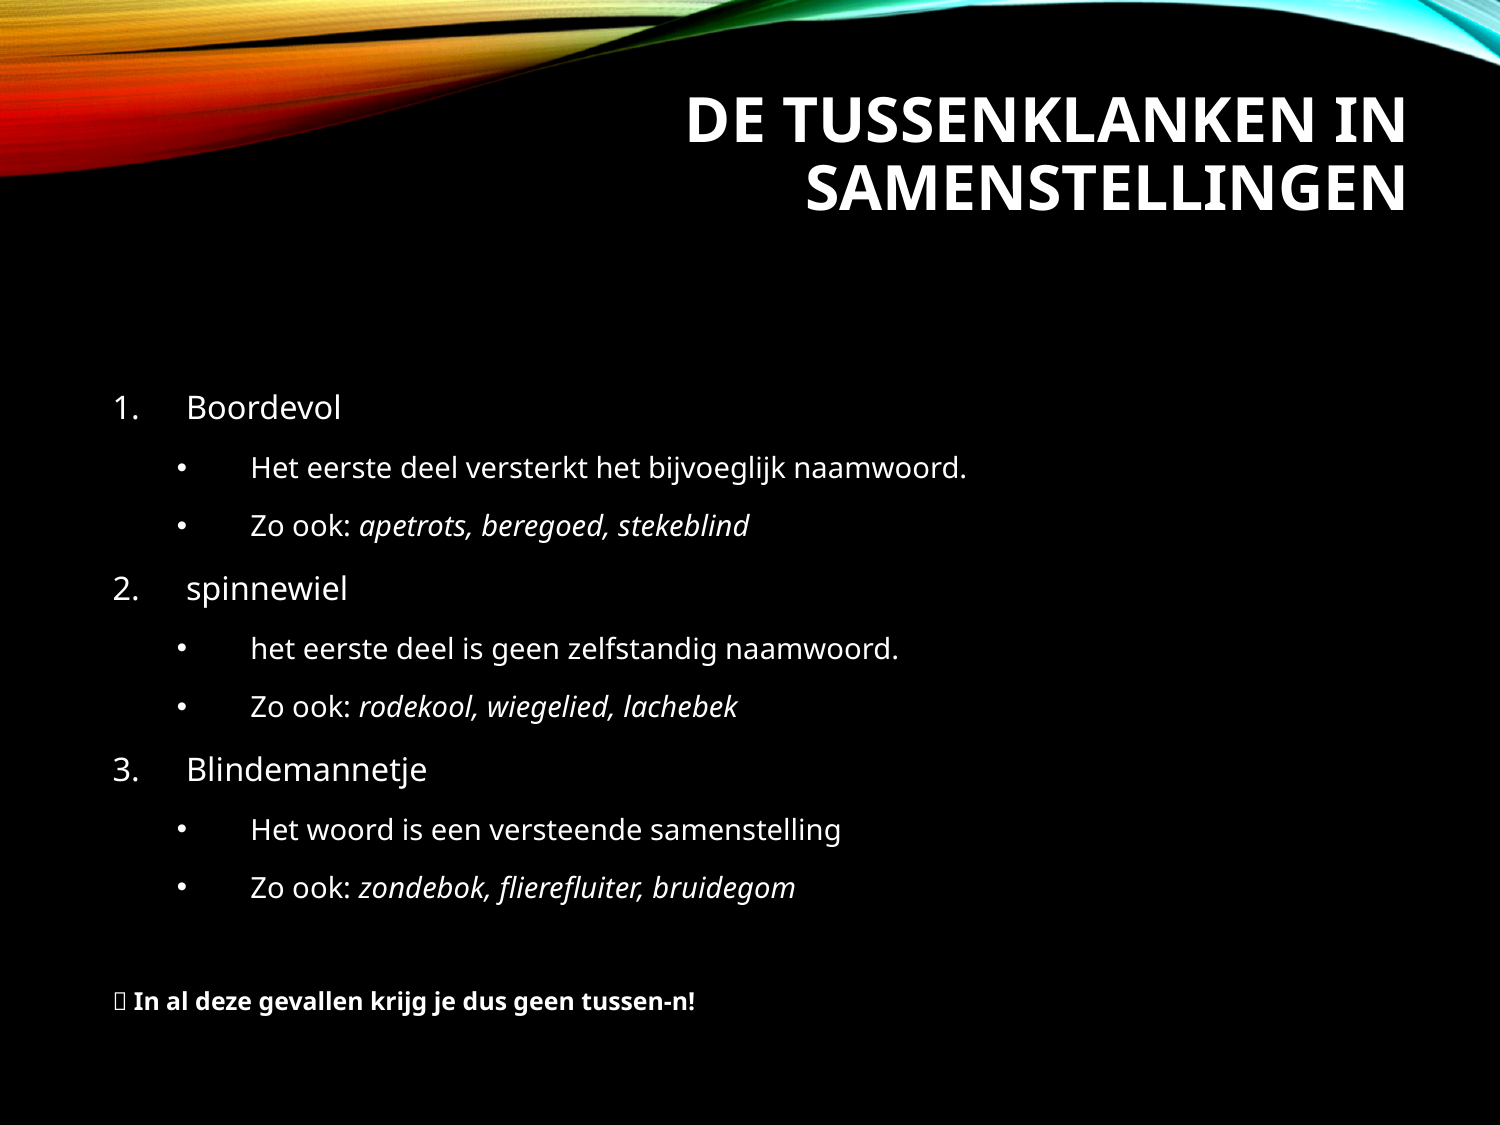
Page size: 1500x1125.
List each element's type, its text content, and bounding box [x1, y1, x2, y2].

picture [0, 0, 1500, 178]
title De tussenklanken in samenstellingen [75, 62, 1425, 251]
list Boordevol Het eerste deel versterkt het bijvoeglijk naamwoord. Zo ook: apetrots, beregoed, stekeblind spinnewiel het eerste deel is geen zelfstandig naamwoord. Zo ook: rodekool, wiegelied, lachebek Blindemannetje Het woord is een versteende samenstelling Zo ook: zondebok, flierefluiter, bruidegom  In al deze gevallen krijg je dus geen tussen-n! [97, 360, 1403, 1028]
